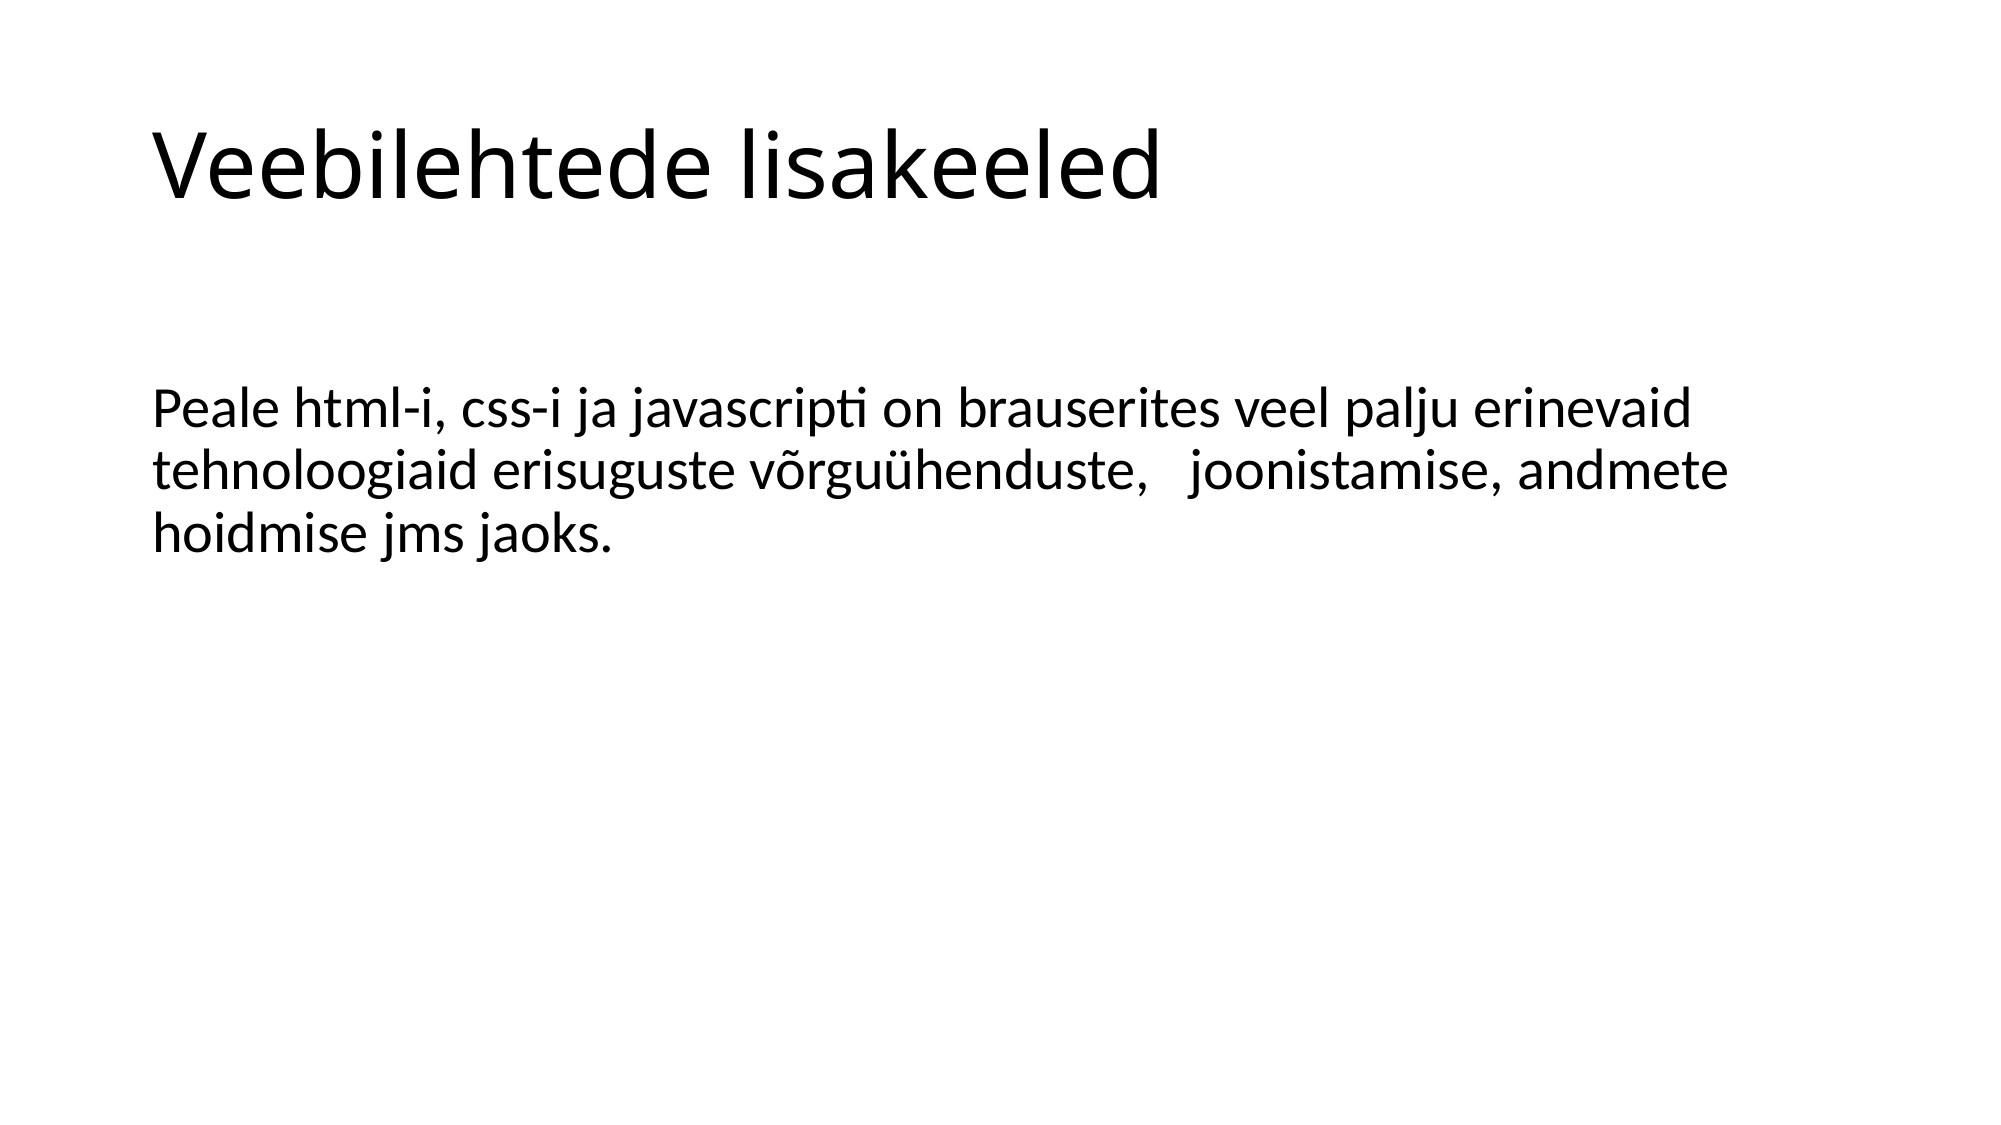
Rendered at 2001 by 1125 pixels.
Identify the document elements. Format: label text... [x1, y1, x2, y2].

title Veebilehtede lisakeeled [137, 59, 1863, 278]
list Peale html-i, css-i ja javascripti on brauserites veel palju erinevaid tehnoloogiaid erisuguste võrguühenduste, joonistamise, andmete hoidmise jms jaoks. [137, 299, 1863, 1014]
